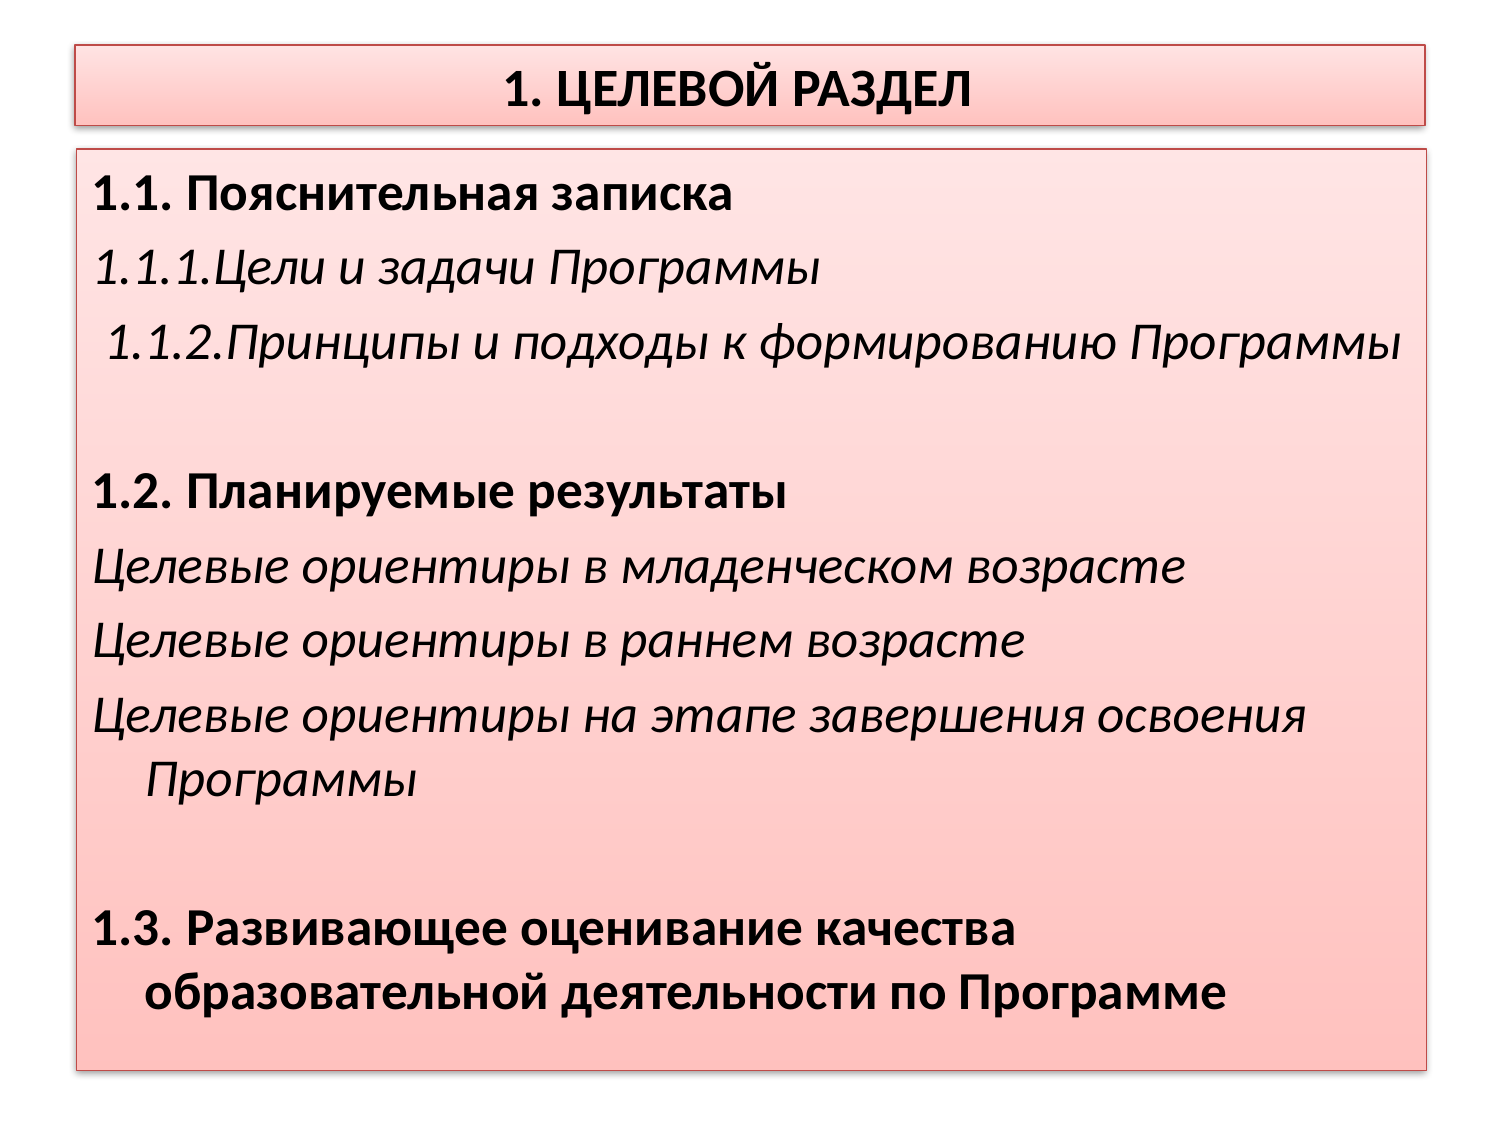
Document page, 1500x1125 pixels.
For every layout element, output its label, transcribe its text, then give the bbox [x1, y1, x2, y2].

title 1. ЦЕЛЕВОЙ РАЗДЕЛ [74, 44, 1426, 126]
list 1.1. Пояснительная записка 1.1.1.Цели и задачи Программы 1.1.2.Принципы и подходы к формированию Программы 1.2. Планируемые результаты Целевые ориентиры в младенческом возрасте Целевые ориентиры в раннем возрасте Целевые ориентиры на этапе завершения освоения Программы 1.3. Развивающее оценивание качества образовательной деятельности по Программе [76, 148, 1427, 1071]
